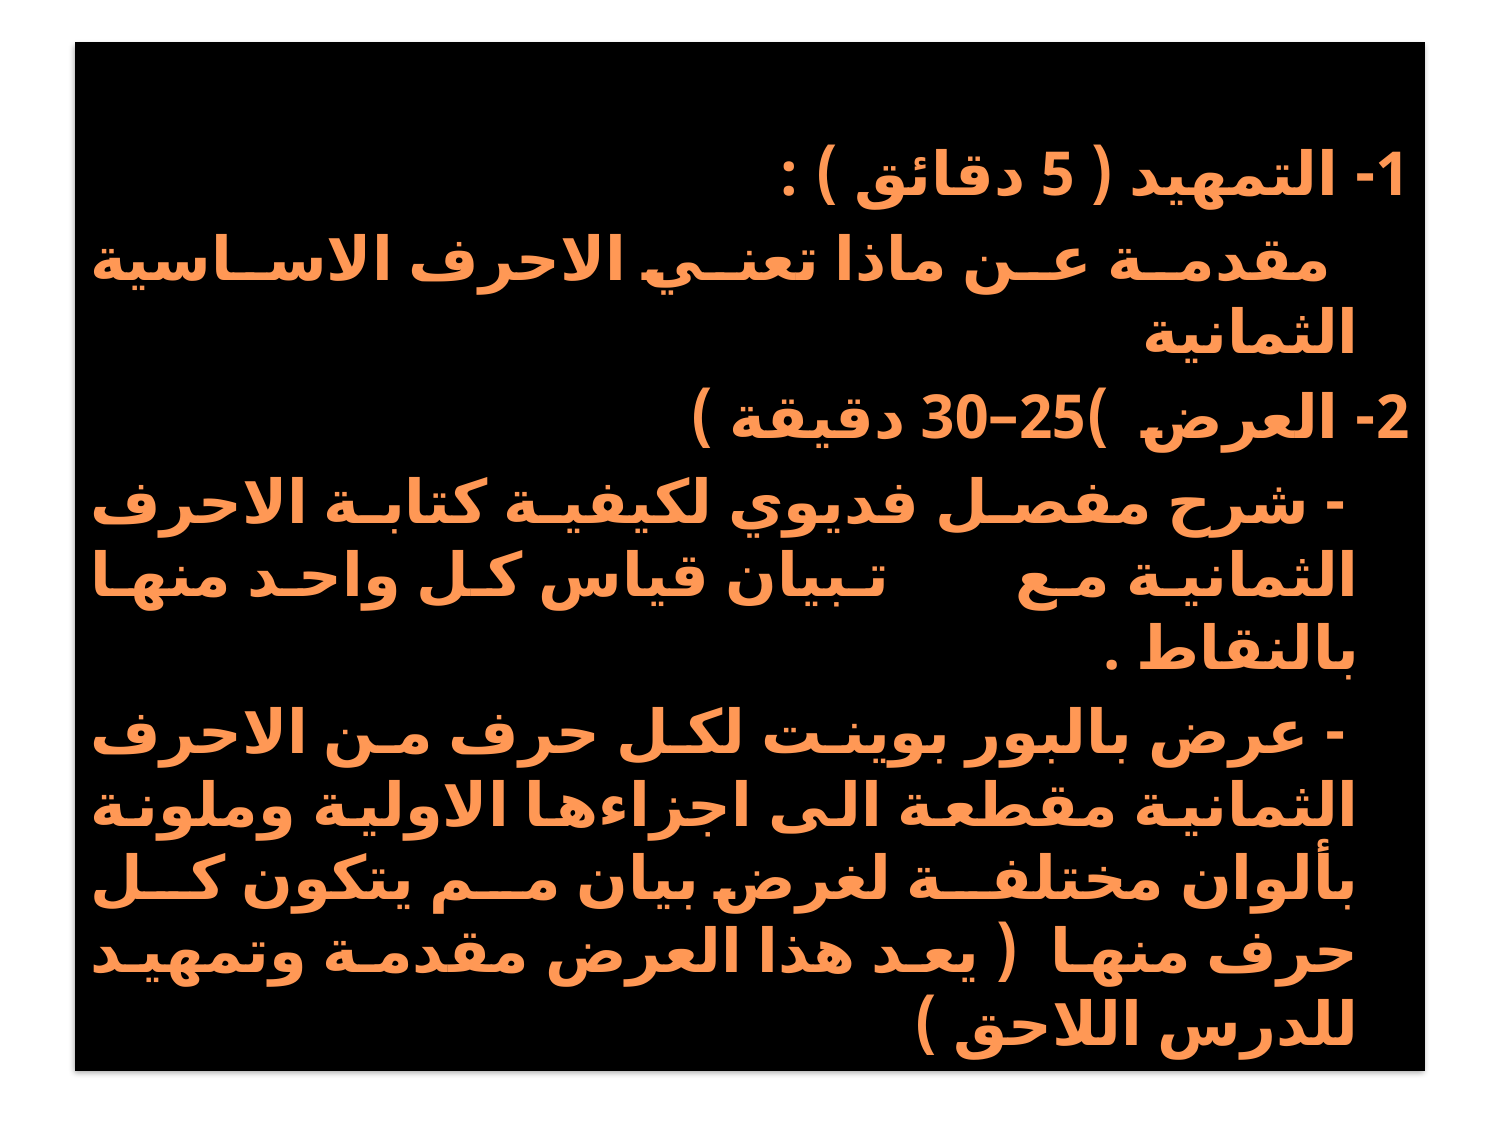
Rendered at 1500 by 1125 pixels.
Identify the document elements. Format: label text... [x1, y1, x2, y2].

list 1- التمهيد ( 5 دقائق ) : مقدمة عن ماذا تعني الاحرف الاساسية الثمانية 2- العرض )25–30 دقيقة ) - شرح مفصل فديوي لكيفية كتابة الاحرف الثمانية مع تبيان قياس كل واحد منها بالنقاط . - عرض بالبور بوينت لكل حرف من الاحرف الثمانية مقطعة الى اجزاءها الاولية وملونة بألوان مختلفة لغرض بيان مم يتكون كل حرف منها ( يعد هذا العرض مقدمة وتمهيد للدرس اللاحق ) [75, 42, 1425, 1071]
